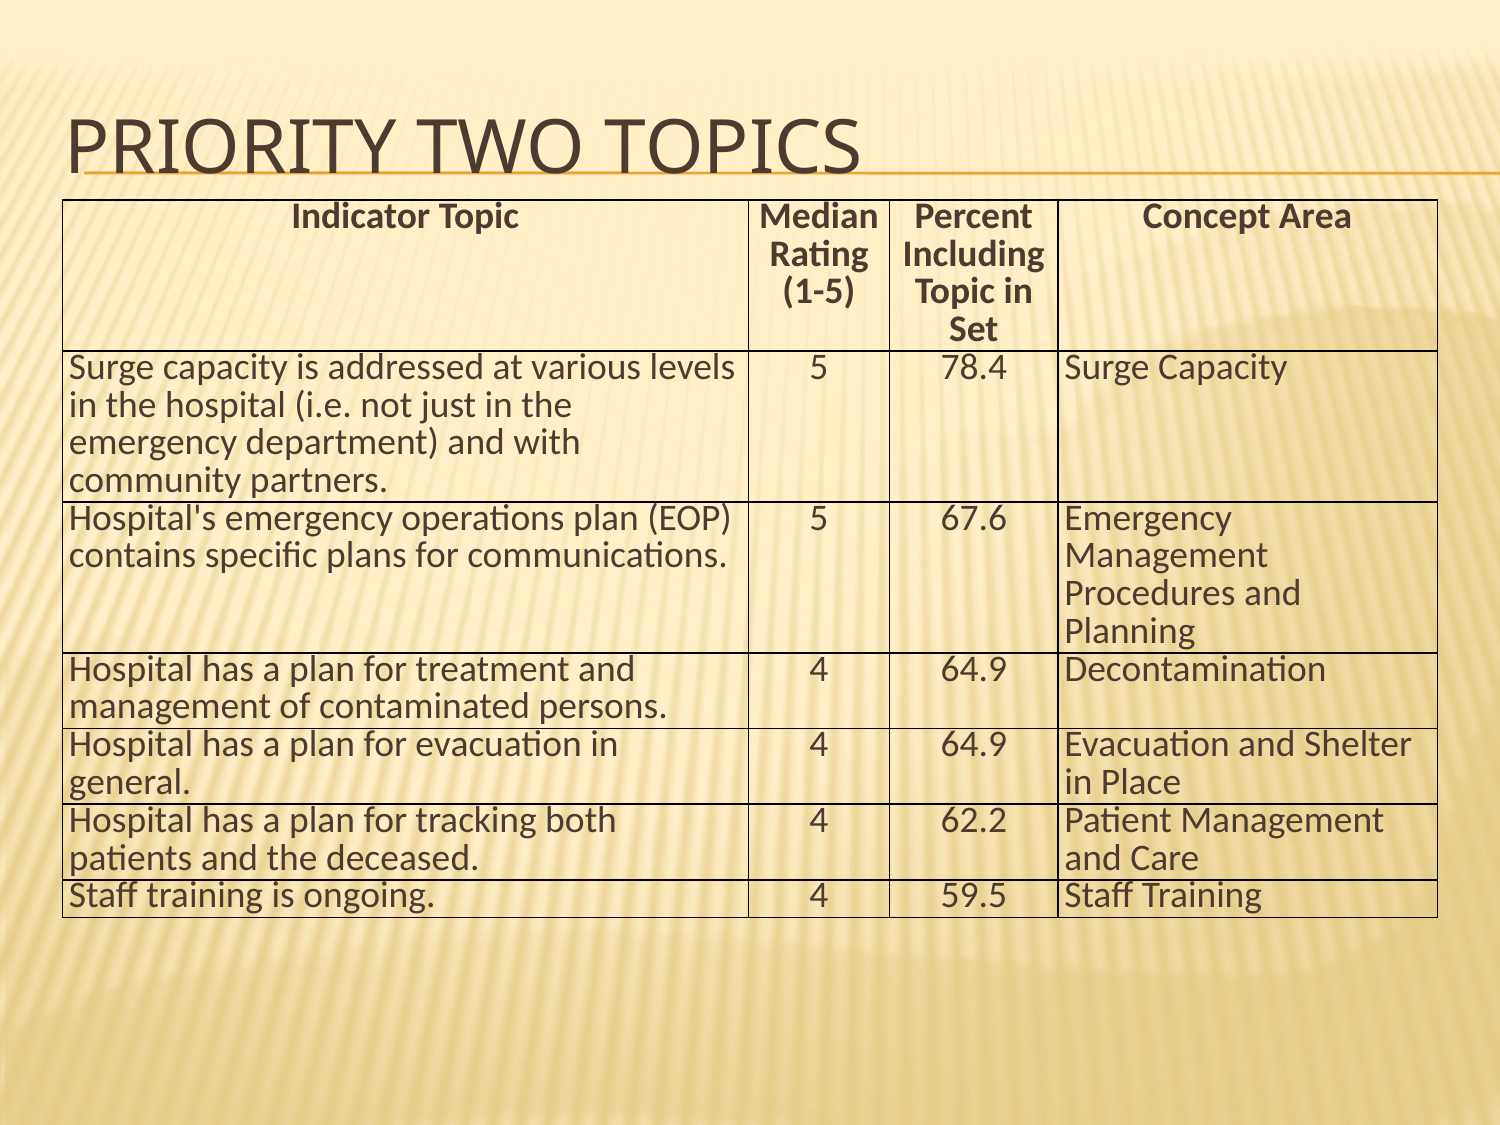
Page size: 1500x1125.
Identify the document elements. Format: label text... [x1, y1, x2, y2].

title Priority Two topics [49, 75, 1475, 213]
table_cell 64.9 [890, 654, 1057, 728]
table_cell Hospital has a plan for treatment and management of contaminated persons. [63, 654, 748, 728]
table_cell Surge Capacity [1059, 352, 1437, 501]
table_cell Staff Training [1059, 881, 1437, 917]
table_cell 4 [749, 729, 889, 803]
table_cell Evacuation and Shelter in Place [1059, 729, 1437, 803]
table_cell Emergency Management Procedures and Planning [1059, 503, 1437, 652]
table_cell 62.2 [890, 805, 1057, 879]
table_cell Hospital has a plan for tracking both patients and the deceased. [63, 805, 748, 879]
table_cell Patient Management and Care [1059, 805, 1437, 879]
table_cell 4 [749, 881, 889, 917]
table_cell Hospital has a plan for evacuation in general. [63, 729, 748, 803]
table_header Percent Including Topic in Set [890, 213, 1057, 350]
table_header Median Rating (1-5) [749, 213, 889, 350]
table_header Indicator Topic [63, 213, 748, 350]
table_cell 4 [749, 805, 889, 879]
table_cell Staff training is ongoing. [63, 881, 748, 917]
table_cell 59.5 [890, 881, 1057, 917]
table_header Concept Area [1059, 213, 1437, 350]
table_cell 5 [749, 352, 889, 501]
table_cell 5 [749, 503, 889, 652]
table_cell 64.9 [890, 729, 1057, 803]
table_cell Hospital's emergency operations plan (EOP) contains specific plans for communications. [63, 503, 748, 652]
table_cell 4 [749, 654, 889, 728]
table_cell 78.4 [890, 352, 1057, 501]
table_cell Decontamination [1059, 654, 1437, 728]
table_cell Surge capacity is addressed at various levels in the hospital (i.e. not just in the emergency department) and with community partners. [63, 352, 748, 501]
table_cell 67.6 [890, 503, 1057, 652]
